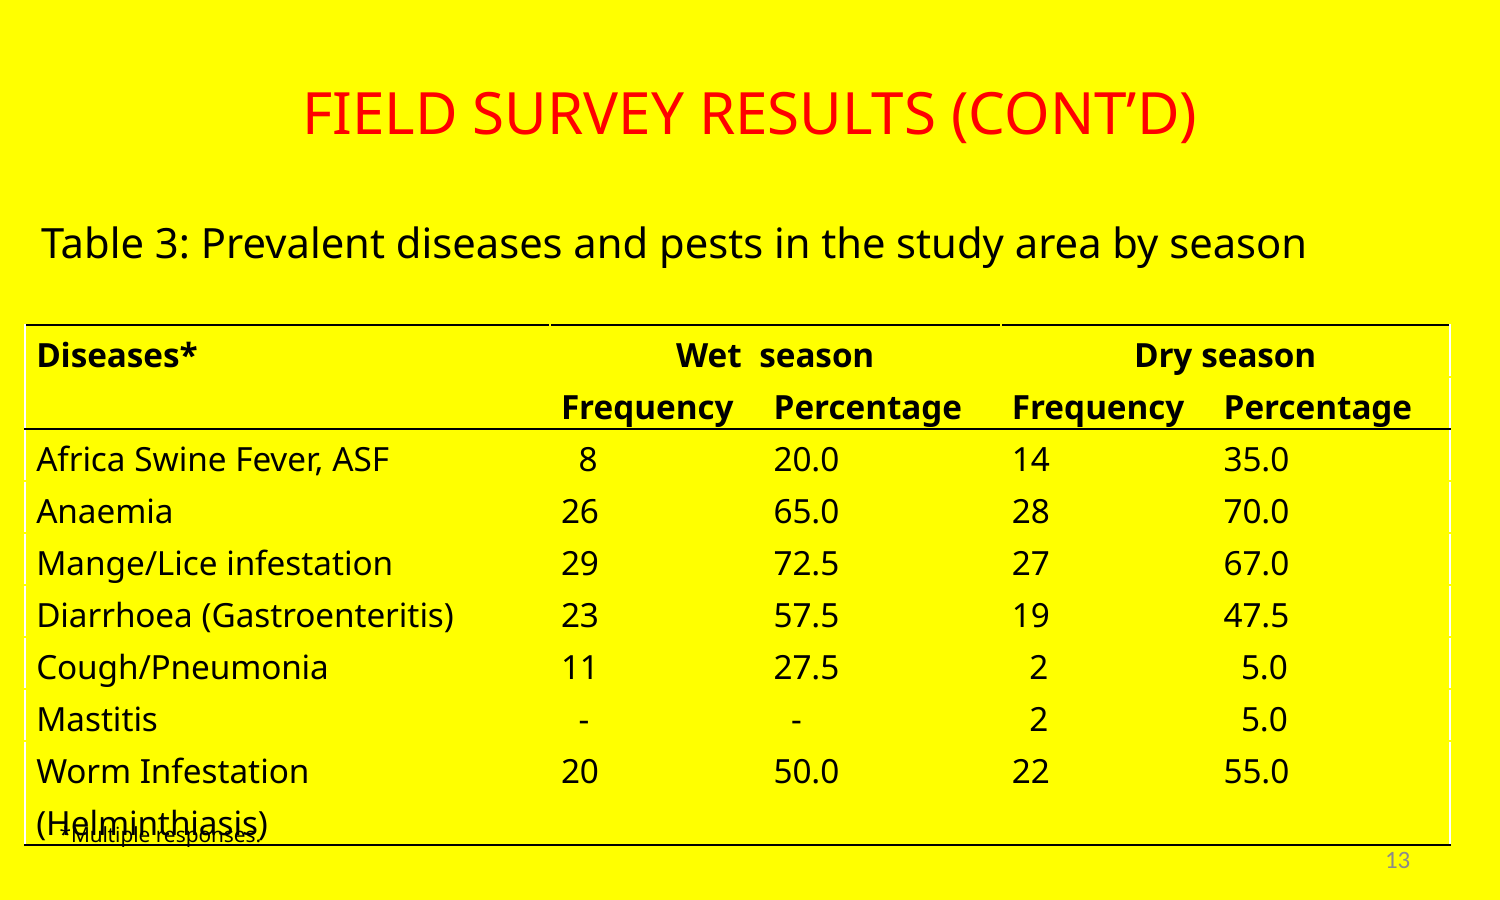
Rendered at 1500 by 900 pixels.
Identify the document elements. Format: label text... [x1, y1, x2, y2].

list Table 3: Prevalent diseases and pests in the study area by season [26, 210, 1463, 804]
table_cell 55.0 [1213, 742, 1449, 844]
slide_number 13 [1074, 846, 1425, 882]
table_cell 35.0 [1213, 430, 1449, 480]
table_cell 2 [1002, 638, 1211, 688]
table_cell Africa Swine Fever, ASF [26, 430, 549, 480]
table_cell 28 [1002, 482, 1211, 532]
table_cell Frequency [551, 378, 762, 428]
table_cell 19 [1002, 586, 1211, 636]
table_cell 5.0 [1213, 690, 1449, 740]
table_cell Mange/Lice infestation [26, 534, 549, 584]
table_cell Percentage [1213, 378, 1449, 428]
table_cell 27.5 [763, 638, 1000, 688]
table_cell Anaemia [26, 482, 549, 532]
title FIELD SURVEY RESULTS (CONT’D) [75, 36, 1425, 186]
table_header Diseases* [26, 326, 549, 428]
table_cell - [763, 690, 1000, 740]
table_cell 27 [1002, 534, 1211, 584]
table_cell 70.0 [1213, 482, 1449, 532]
table_cell 67.0 [1213, 534, 1449, 584]
table_cell Worm Infestation (Helminthiasis) [26, 742, 549, 844]
table_cell 47.5 [1213, 586, 1449, 636]
table_cell 26 [551, 482, 762, 532]
table_cell 57.5 [763, 586, 1000, 636]
table_cell 2 [1002, 690, 1211, 740]
table_cell 72.5 [763, 534, 1000, 584]
table_cell Percentage [763, 378, 1000, 428]
table_cell Frequency [1002, 378, 1211, 428]
table_header Wet season [551, 326, 1000, 376]
table_header Dry season [1002, 326, 1449, 376]
table_cell 29 [551, 534, 762, 584]
text_box *Multiple responses. [44, 814, 282, 899]
table_cell - [551, 690, 762, 740]
table_cell 20.0 [763, 430, 1000, 480]
table_cell 22 [1002, 742, 1211, 844]
table_cell 11 [551, 638, 762, 688]
table_cell Mastitis [26, 690, 549, 740]
table_cell 8 [551, 430, 762, 480]
table_cell 65.0 [763, 482, 1000, 532]
table_cell 20 [551, 742, 762, 844]
table_cell Diarrhoea (Gastroenteritis) [26, 586, 549, 636]
table_cell Cough/Pneumonia [26, 638, 549, 688]
table_cell 50.0 [763, 742, 1000, 844]
table_cell 14 [1002, 430, 1211, 480]
table_cell 23 [551, 586, 762, 636]
table_cell 5.0 [1213, 638, 1449, 688]
